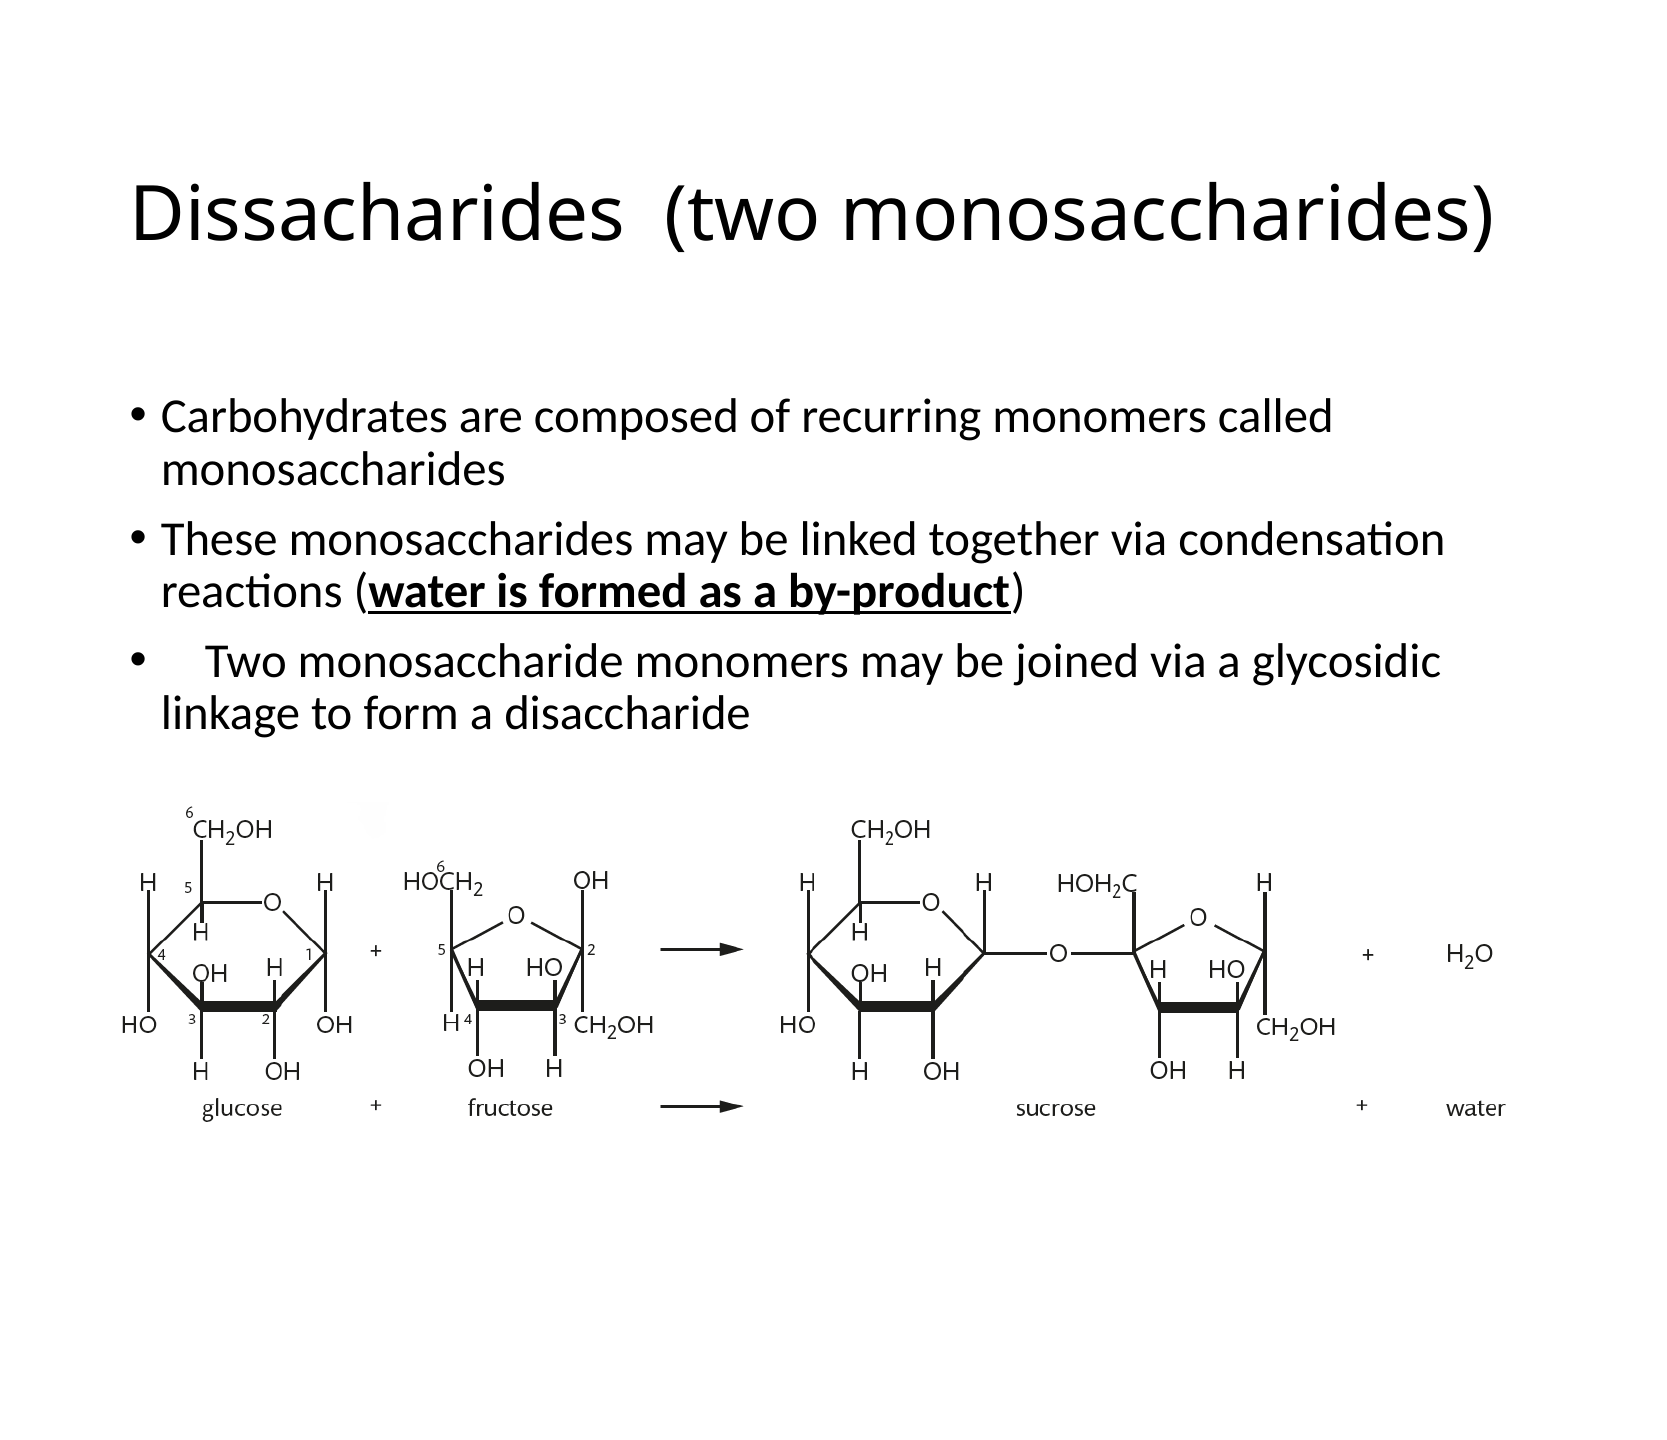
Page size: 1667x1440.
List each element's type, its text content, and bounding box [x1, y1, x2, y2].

list Carbohydrates are composed of recurring monomers called monosaccharides These monosaccharides may be linked together via condensation reactions (water is formed as a by-product) Two monosaccharide monomers may be joined via a glycosidic linkage to form a disaccharide [114, 383, 1553, 1297]
title Dissacharides (two monosaccharides) [114, 76, 1553, 355]
picture [110, 802, 1528, 1131]
